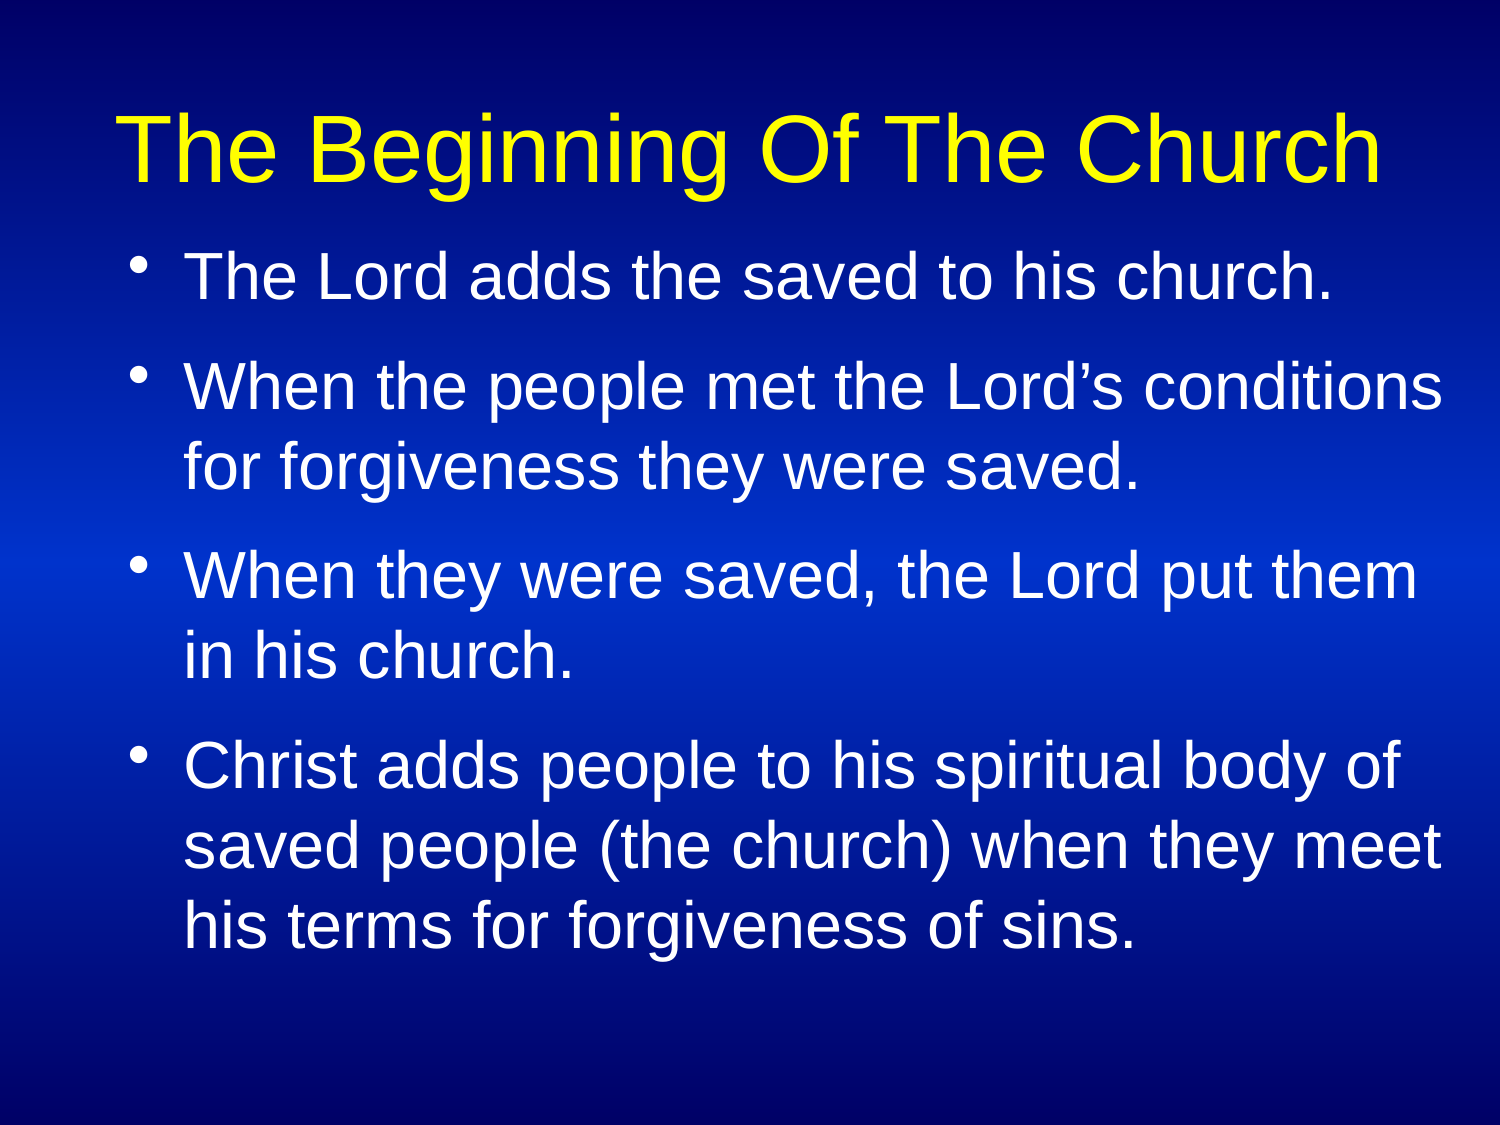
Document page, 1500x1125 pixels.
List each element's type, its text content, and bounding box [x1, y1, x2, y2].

list The Lord adds the saved to his church. When the people met the Lord’s conditions for forgiveness they were saved. When they were saved, the Lord put them in his church. Christ adds people to his spiritual body of saved people (the church) when they meet his terms for forgiveness of sins. [112, 224, 1463, 1125]
title The Beginning Of The Church [37, 50, 1463, 238]
